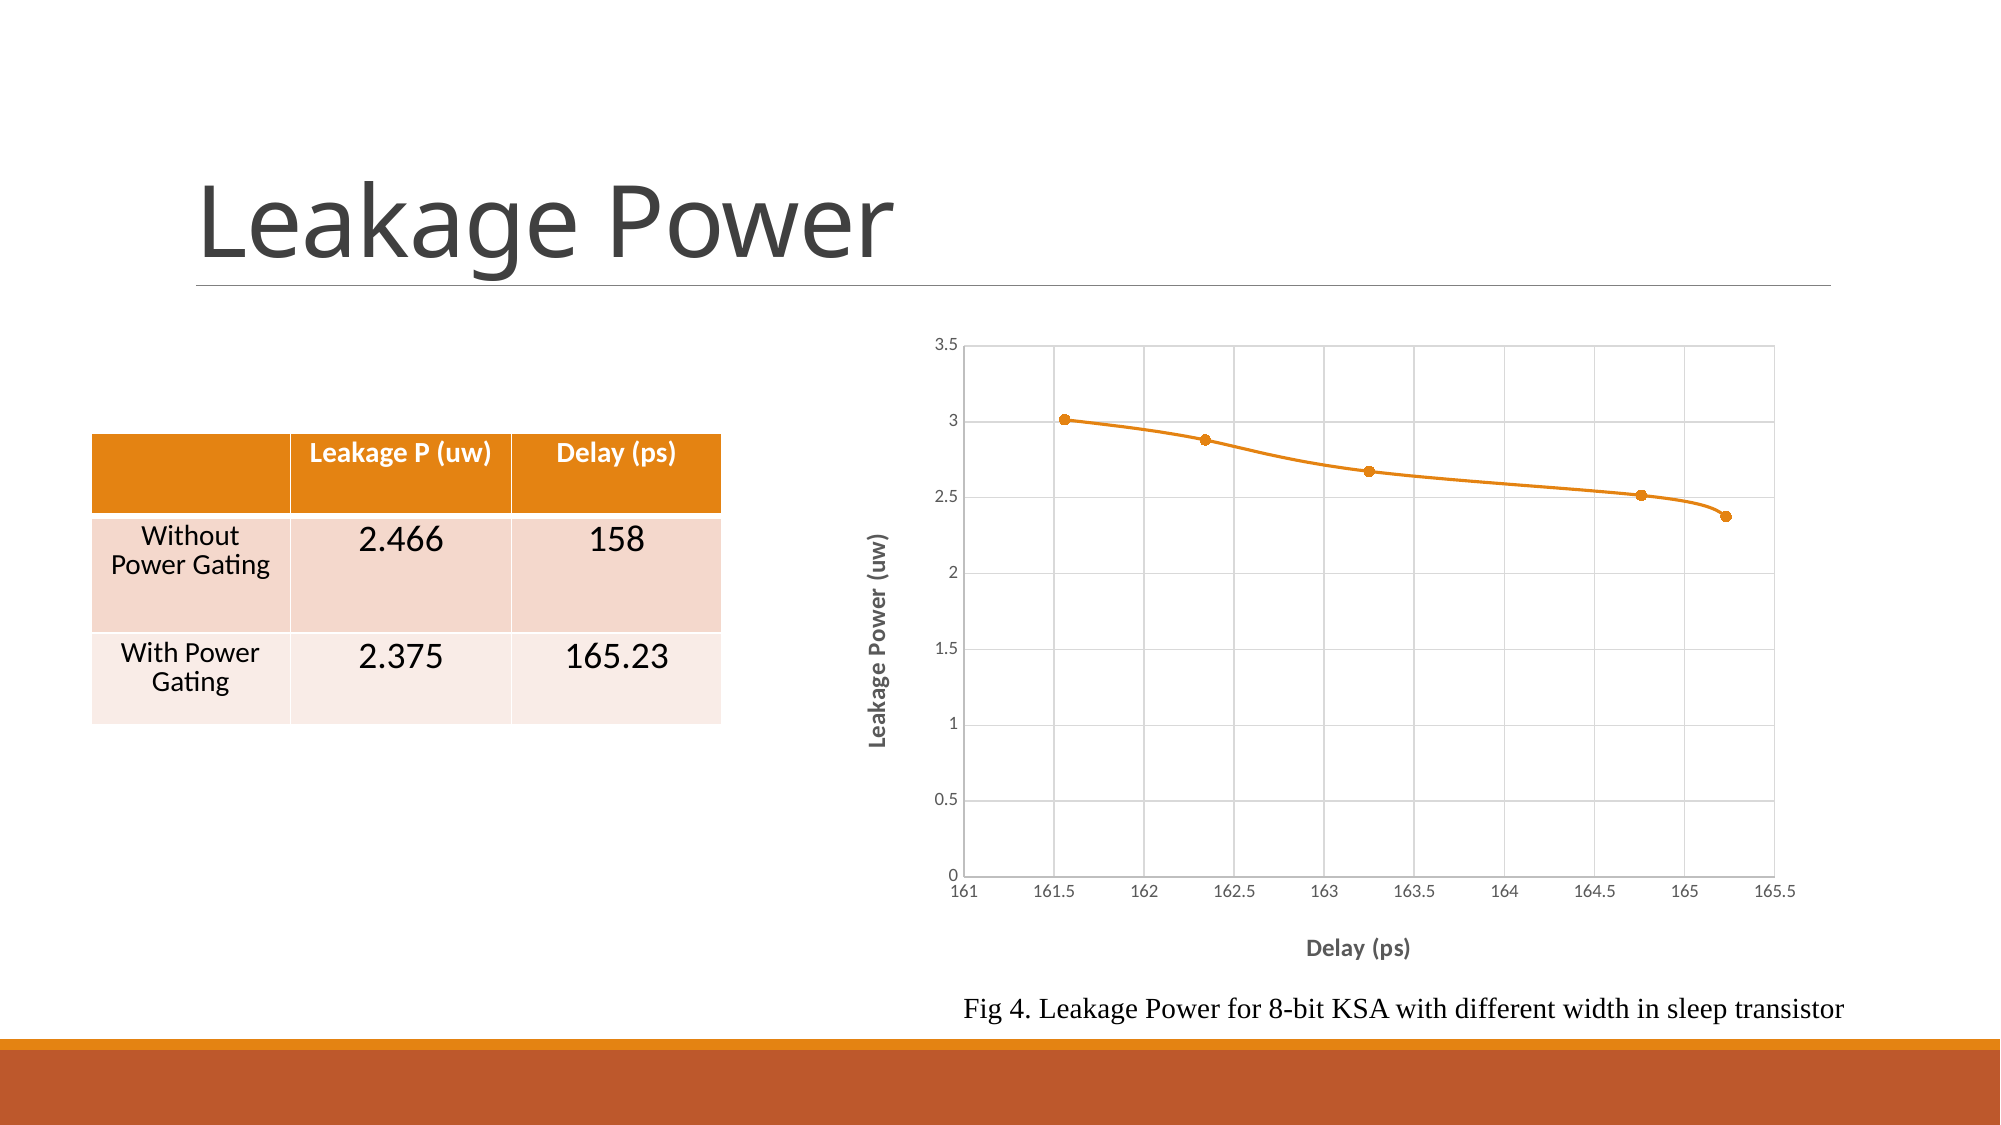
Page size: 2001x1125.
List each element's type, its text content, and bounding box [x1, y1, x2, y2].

table_cell 2.466 [291, 519, 511, 632]
chart [847, 322, 1816, 981]
title Leakage Power [180, 47, 1830, 285]
table_cell 158 [512, 519, 721, 632]
table_header Delay (ps) [512, 434, 721, 513]
table_header Leakage P (uw) [291, 434, 511, 513]
table_cell Without Power Gating [92, 519, 290, 632]
table_cell 2.375 [291, 634, 511, 724]
text_box Fig 4. Leakage Power for 8-bit KSA with different width in sleep transistor [779, 981, 2000, 1032]
table_cell 165.23 [512, 634, 721, 724]
table_cell With Power Gating [92, 634, 290, 724]
table_header [92, 434, 290, 513]
